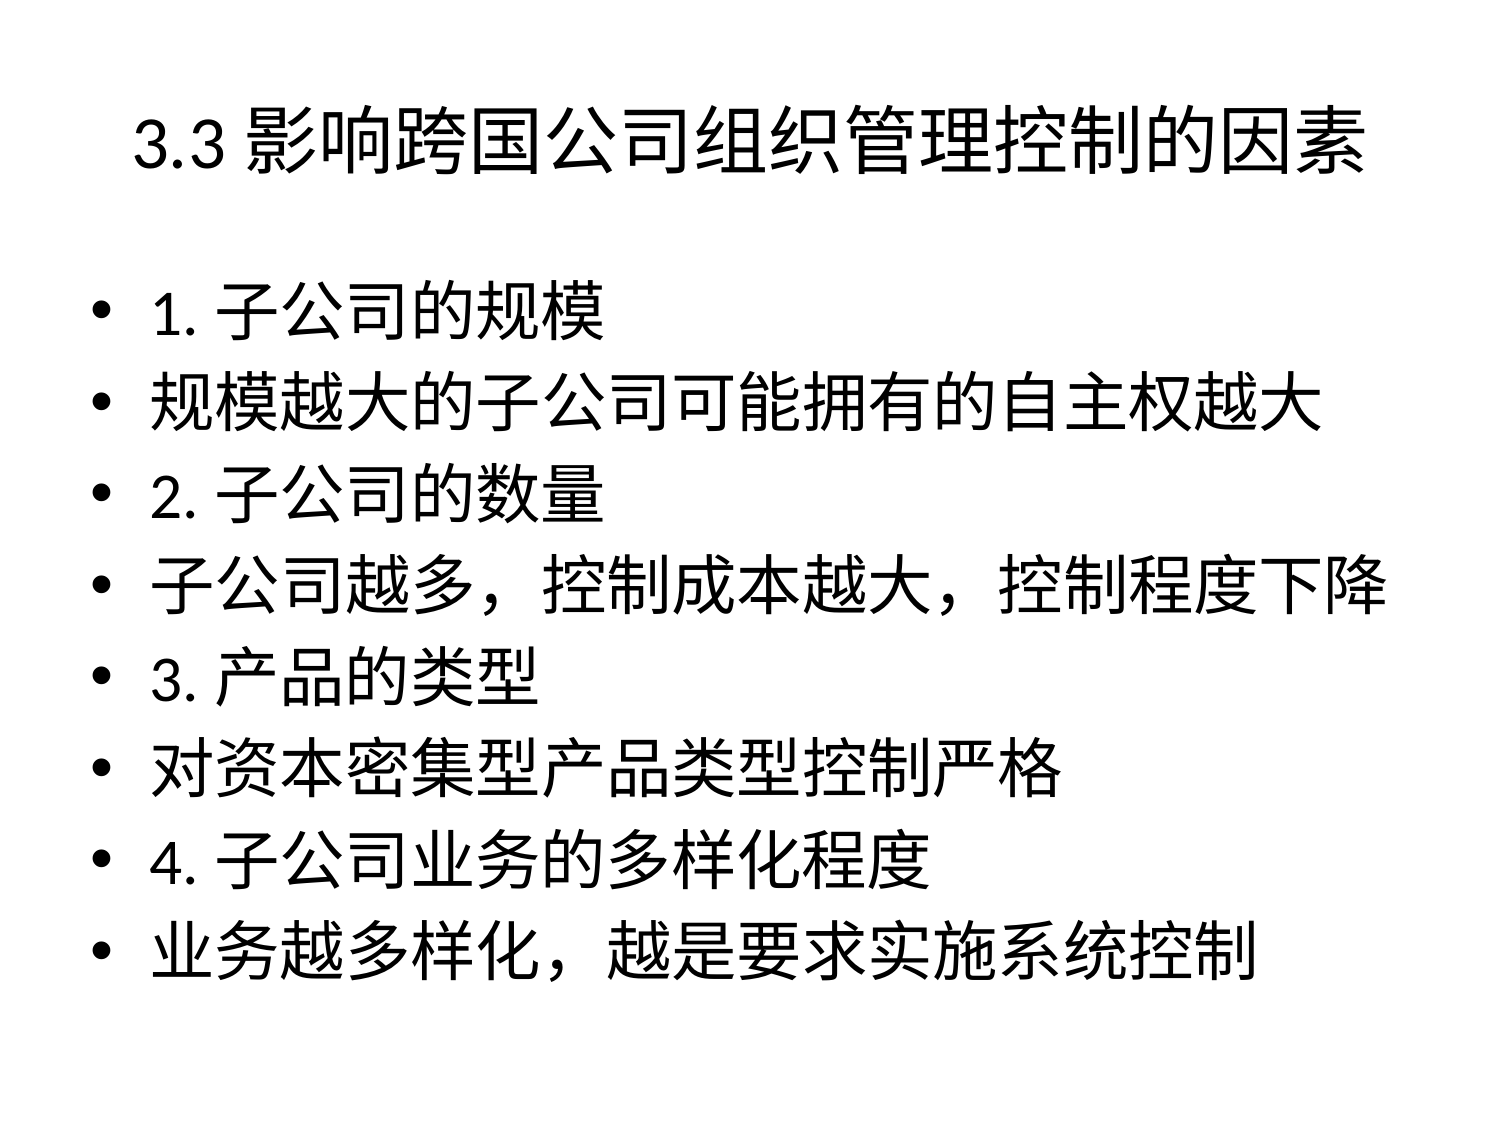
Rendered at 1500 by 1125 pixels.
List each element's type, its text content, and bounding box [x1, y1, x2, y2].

list 1.子公司的规模 规模越大的子公司可能拥有的自主权越大 2.子公司的数量 子公司越多，控制成本越大，控制程度下降 3.产品的类型 对资本密集型产品类型控制严格 4.子公司业务的多样化程度 业务越多样化，越是要求实施系统控制 [75, 262, 1425, 1005]
title 3.3影响跨国公司组织管理控制的因素 [75, 45, 1425, 233]
